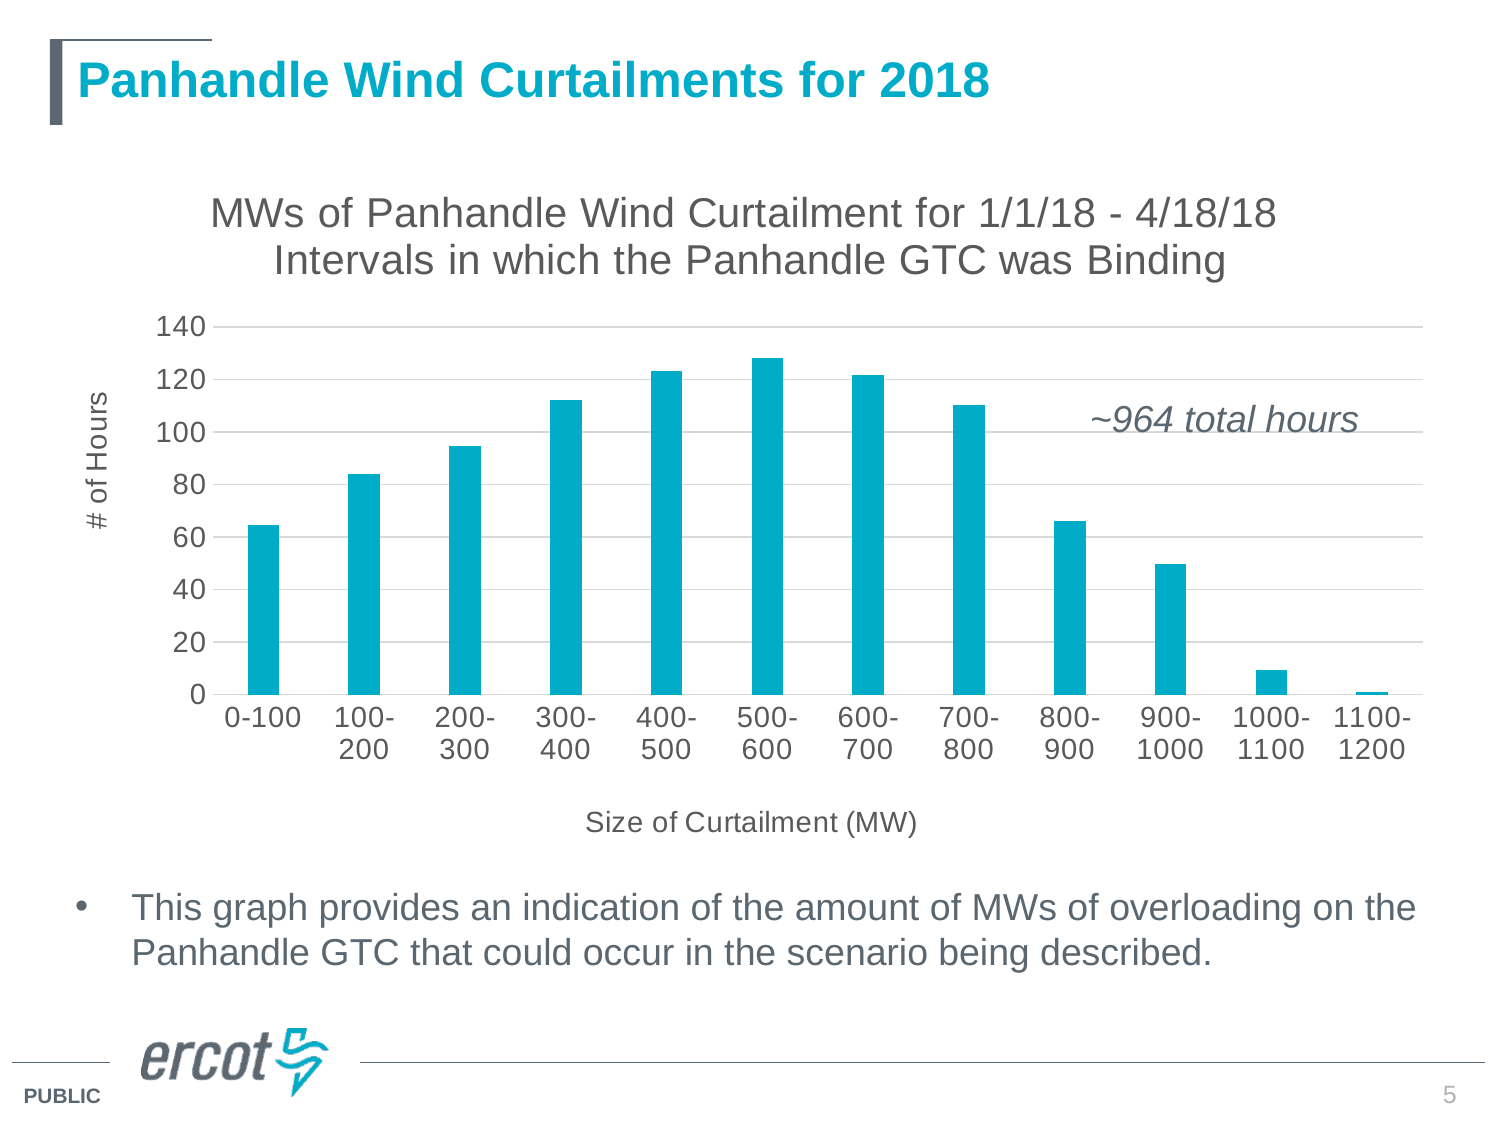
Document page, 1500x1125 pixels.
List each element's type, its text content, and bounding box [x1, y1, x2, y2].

picture [137, 1024, 332, 1100]
chart [50, 155, 1451, 856]
text_box This graph provides an indication of the amount of MWs of overloading on the Panhandle GTC that could occur in the scenario being described. [60, 875, 1461, 1014]
slide_number 5 [1412, 1076, 1488, 1112]
title Panhandle Wind Curtailments for 2018 [62, 39, 1450, 154]
